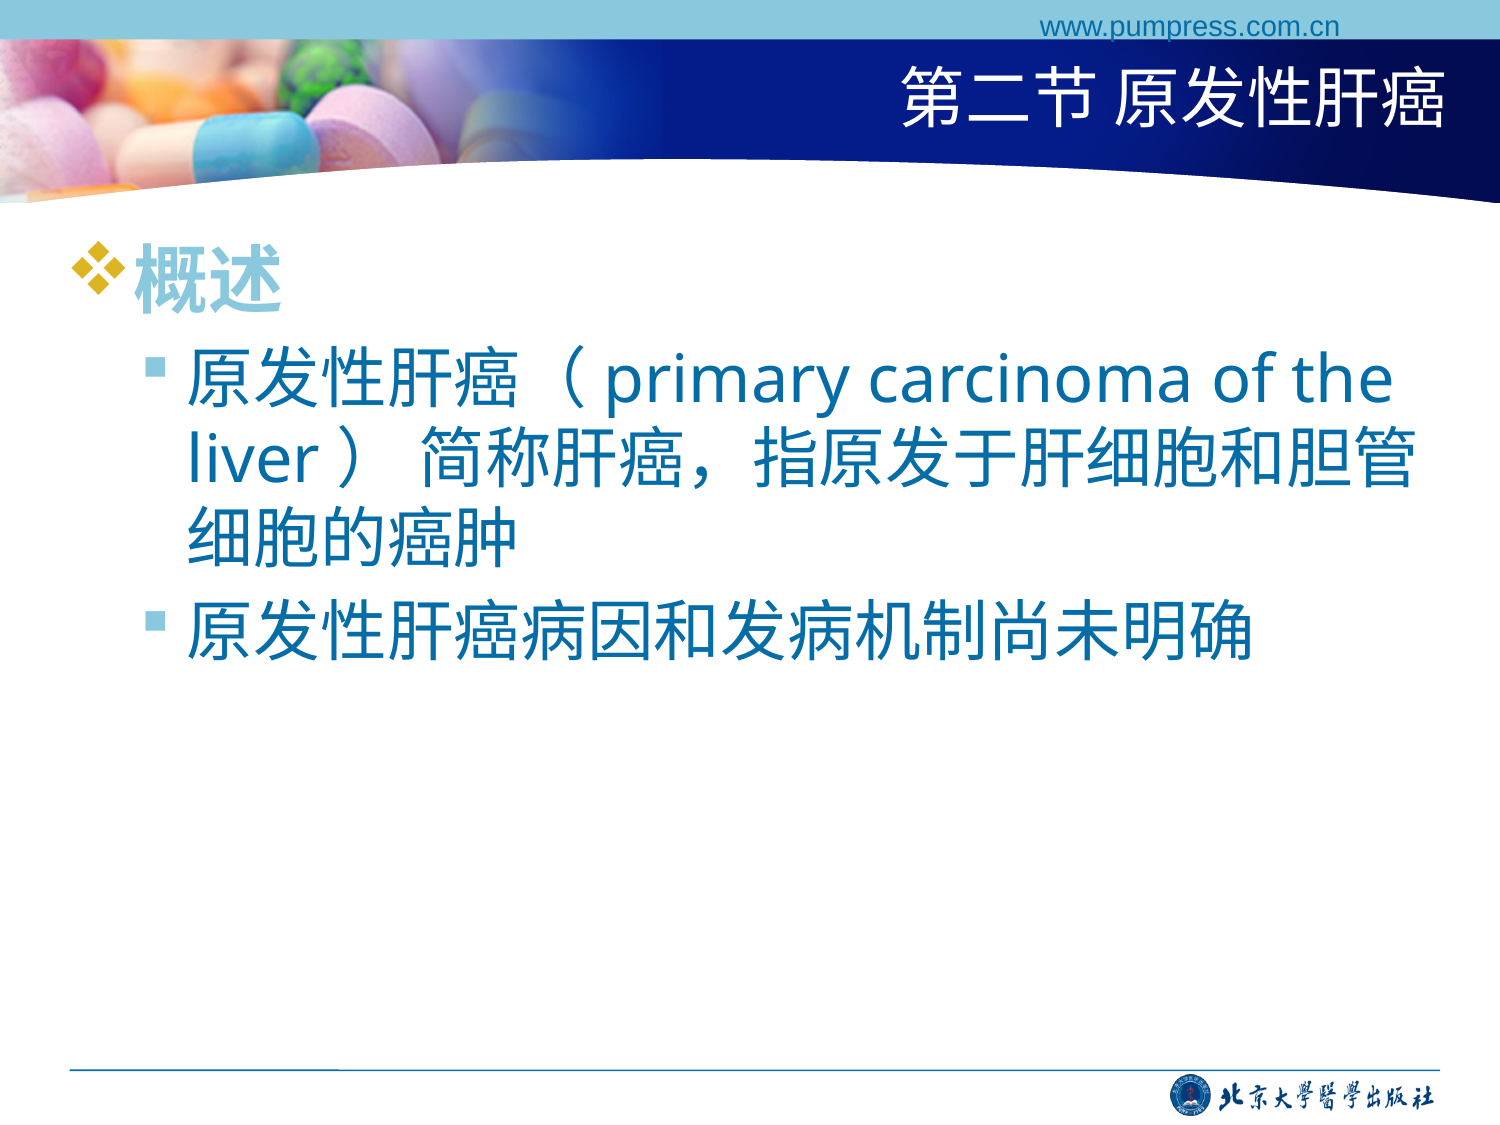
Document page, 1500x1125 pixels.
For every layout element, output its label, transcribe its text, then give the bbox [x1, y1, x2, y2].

title 第二节 原发性肝癌 [137, 49, 1463, 143]
picture [0, 40, 1500, 203]
slide_number www.pumpress.com.cn [1025, 0, 1463, 38]
picture [1170, 1074, 1436, 1118]
list 概述 原发性肝癌（primary carcinoma of the liver） 简称肝癌，指原发于肝细胞和胆管细胞的癌肿 原发性肝癌病因和发病机制尚未明确 [49, 224, 1463, 1026]
